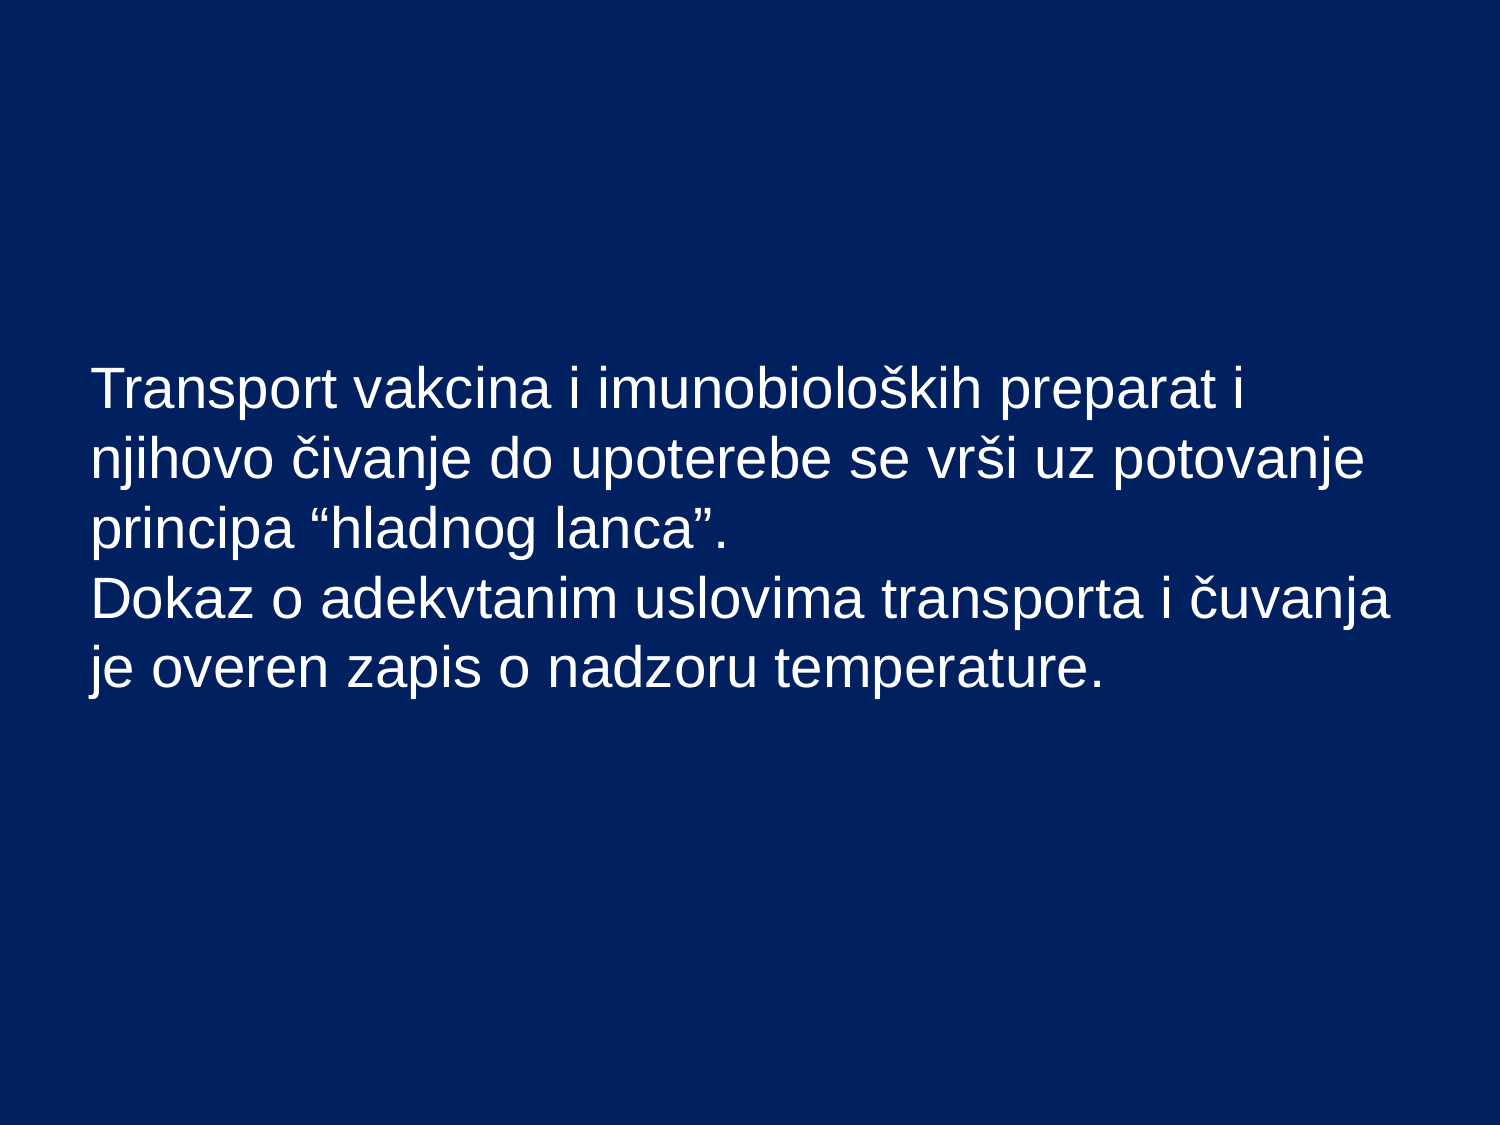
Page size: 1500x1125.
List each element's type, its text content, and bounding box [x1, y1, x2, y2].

title Transport vakcina i imunobioloških preparat i njihovo čivanje do upoterebe se vrši uz potovanje principa “hladnog lanca”. Dokaz o adekvtanim uslovima transporta i čuvanja je overen zapis o nadzoru temperature. [75, 112, 1425, 938]
